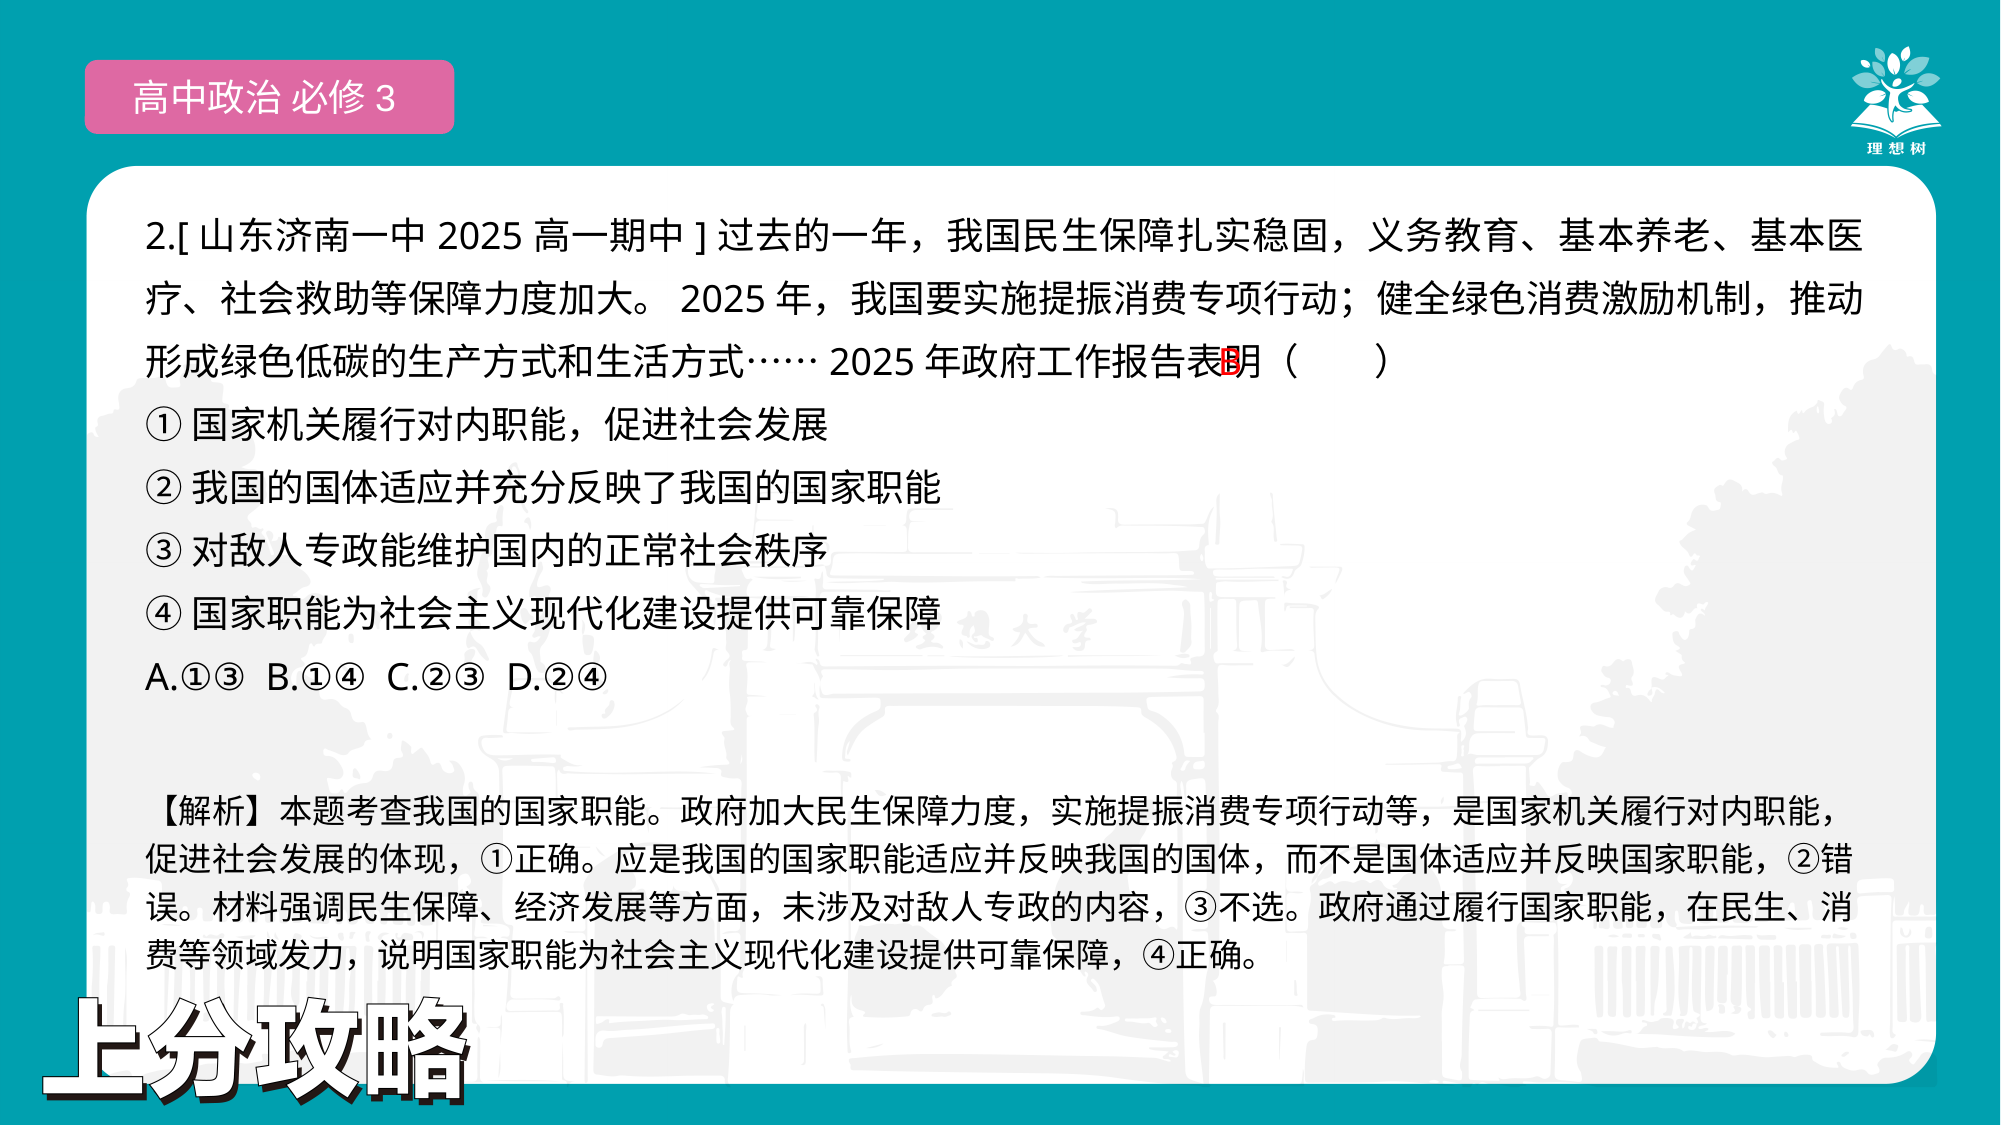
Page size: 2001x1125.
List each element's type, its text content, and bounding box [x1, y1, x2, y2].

text_box B [1193, 308, 1311, 391]
text_box 高中政治 必修3 [83, 58, 456, 135]
picture [0, 0, 2001, 1125]
text_box 【解析】本题考查我国的国家职能。政府加大民生保障力度，实施提振消费专项行动等，是国家机关履行对内职能，促进社会发展的体现，①正确。应是我国的国家职能适应并反映我国的国体，而不是国体适应并反映国家职能，②错误。材料强调民生保障、经济发展等方面，未涉及对敌人专政的内容，③不选。政府通过履行国家职能，在民生、消费等领域发力，说明国家职能为社会主义现代化建设提供可靠保障，④正确。 [130, 775, 1869, 982]
text_box 2.[山东济南一中2025高一期中]过去的一年，我国民生保障扎实稳固，义务教育、基本养老、基本医疗、社会救助等保障力度加大。2025年，我国要实施提振消费专项行动；健全绿色消费激励机制，推动形成绿色低碳的生产方式和生活方式……2025年政府工作报告表明（ ） ①国家机关履行对内职能，促进社会发展 ②我国的国体适应并充分反映了我国的国家职能 ③对敌人专政能维护国内的正常社会秩序 ④国家职能为社会主义现代化建设提供可靠保障 A.①③ B.①④ C.②③ D.②④ [130, 186, 1880, 705]
